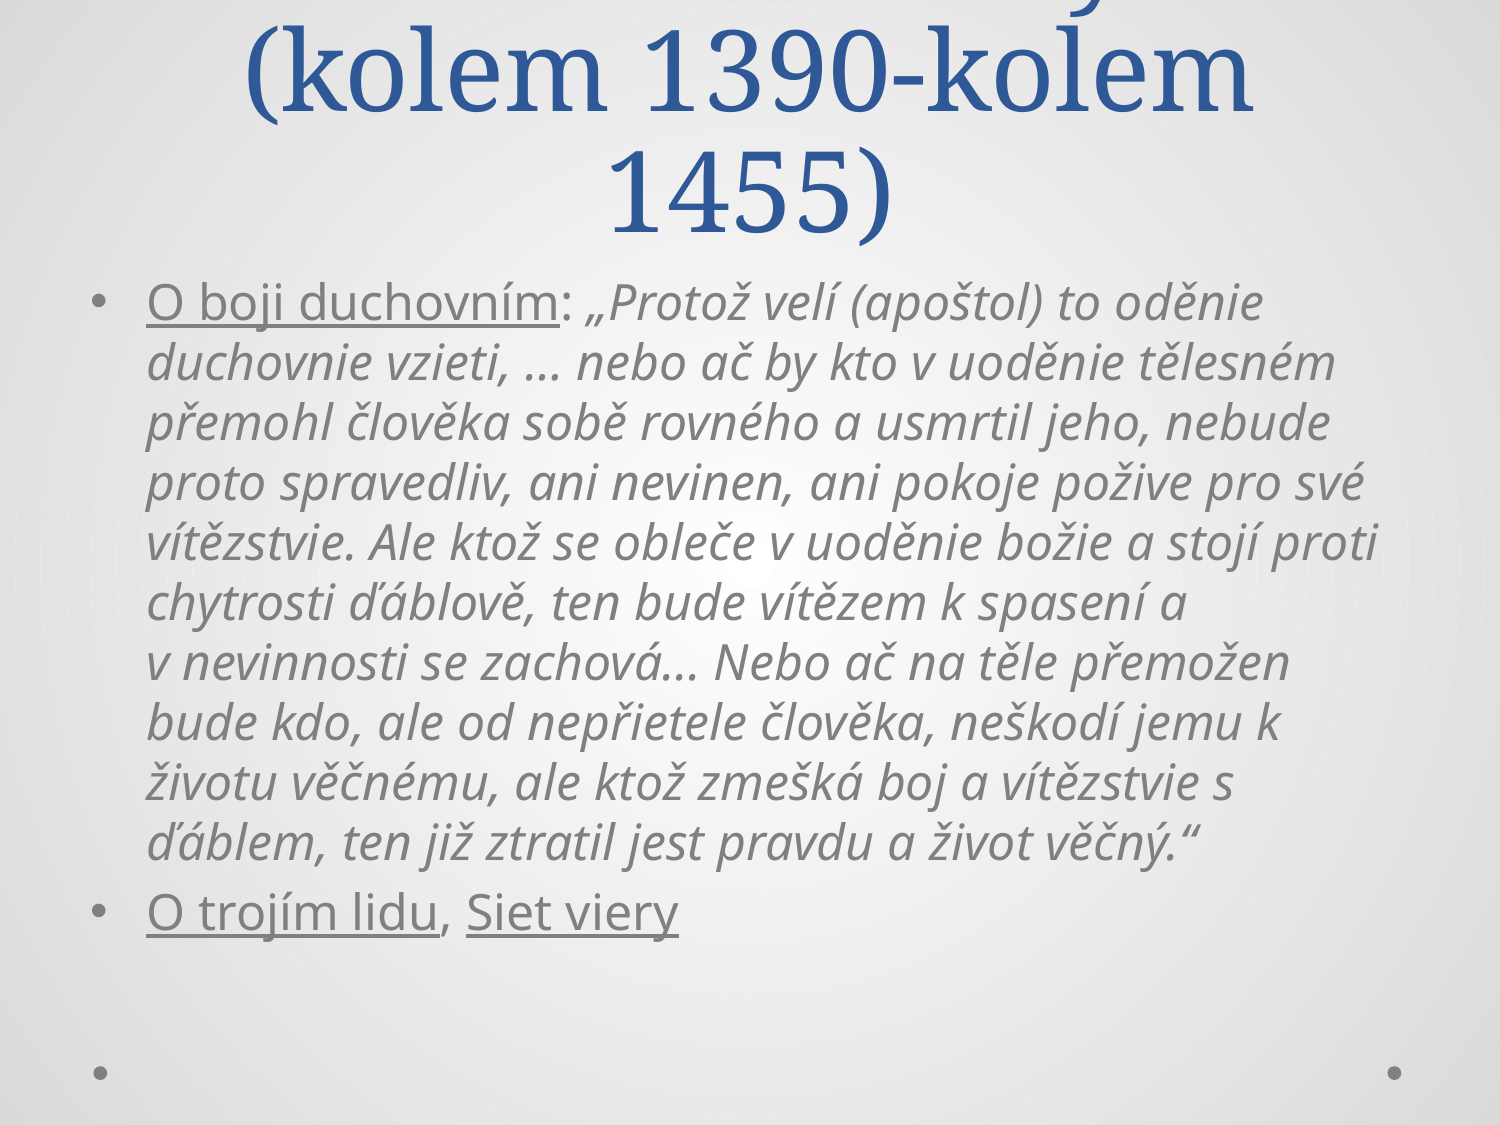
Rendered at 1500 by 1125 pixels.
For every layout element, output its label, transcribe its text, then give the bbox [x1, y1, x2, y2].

list O boji duchovním: „Protož velí (apoštol) to oděnie duchovnie vzieti, … nebo ač by kto v uoděnie tělesném přemohl člověka sobě rovného a usmrtil jeho, nebude proto spravedliv, ani nevinen, ani pokoje požive pro své vítězstvie. Ale ktož se obleče v uoděnie božie a stojí proti chytrosti ďáblově, ten bude vítězem k spasení a v nevinnosti se zachová... Nebo ač na těle přemožen bude kdo, ale od nepřietele člověka, neškodí jemu k životu věčnému, ale ktož zmešká boj a vítězstvie s ďáblem, ten již ztratil jest pravdu a život věčný.“ O trojím lidu, Siet viery [75, 262, 1425, 1005]
title Petr Chelčický (kolem 1390-kolem 1455) [75, 0, 1425, 262]
